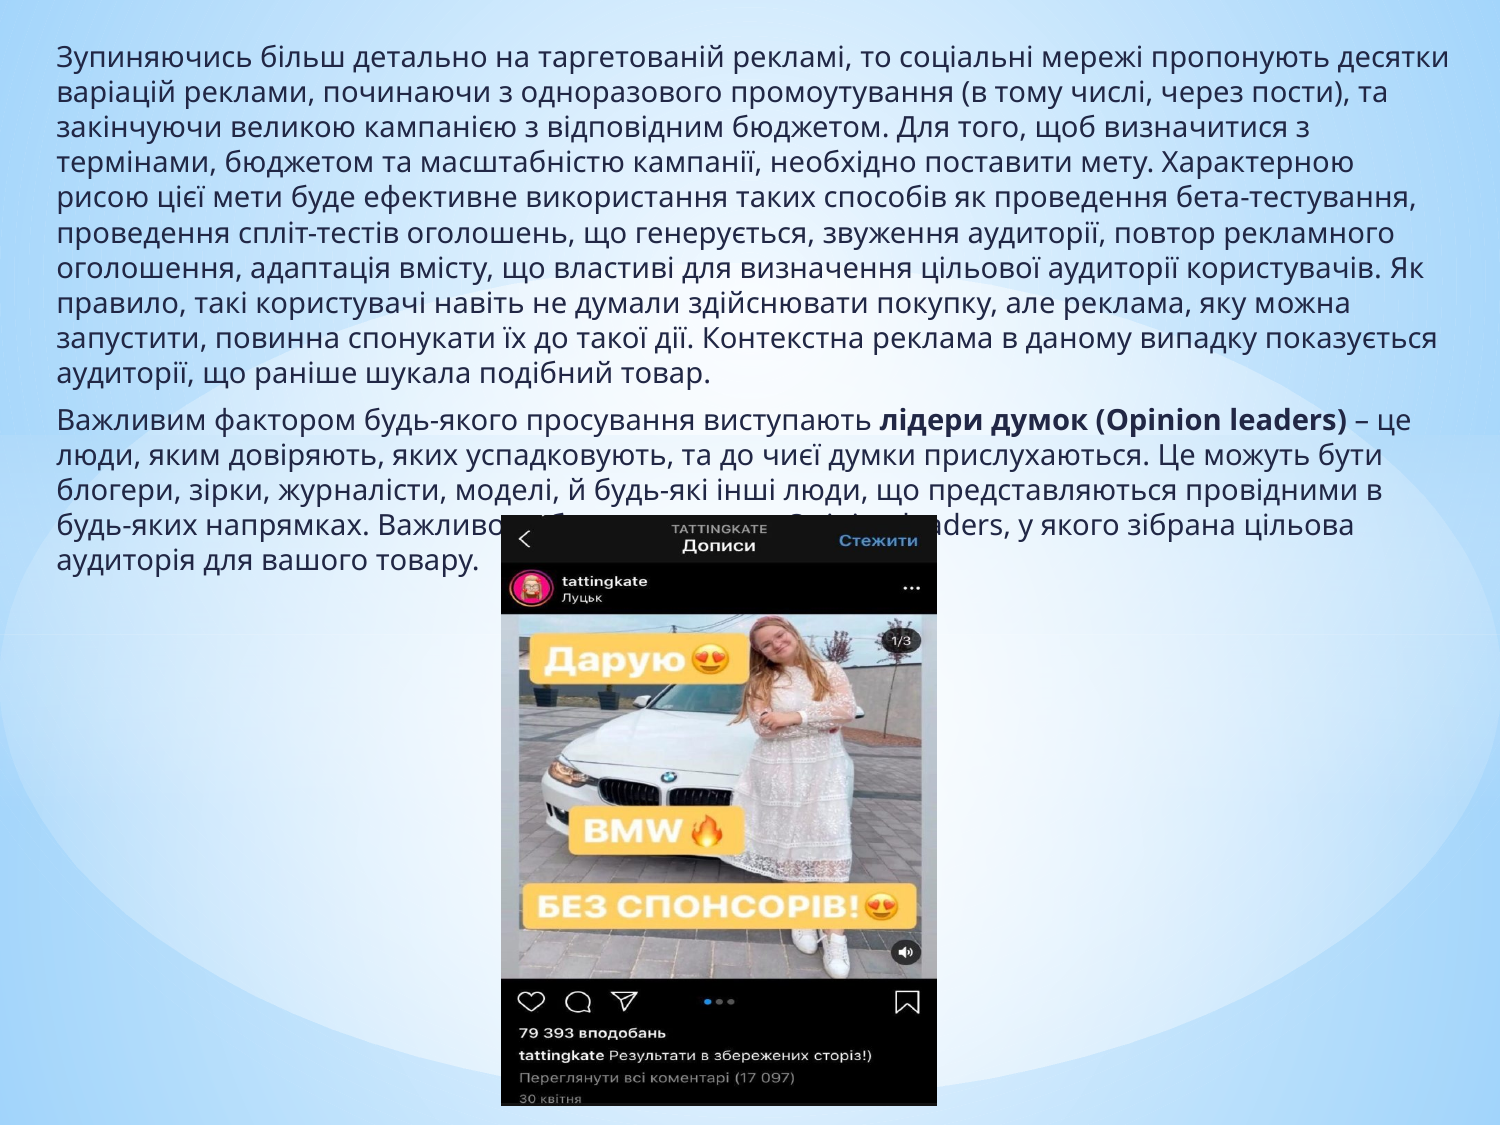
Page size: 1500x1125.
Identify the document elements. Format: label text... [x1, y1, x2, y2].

subtitle Зупиняючись більш детально на таргетованій рекламі, то соціальні мережі пропонують десятки варіацій реклами, починаючи з одноразового промоутування (в тому числі, через пости), та закінчуючи великою кампанією з відповідним бюджетом. Для того, щоб визначитися з термінами, бюджетом та масштабністю кампанії, необхідно поставити мету. Характерною рисою цієї мети буде ефективне використання таких способів як проведення бета-тестування, проведення спліт-тестів оголошень, що генерується, звуження аудиторії, повтор рекламного оголошення, адаптація вмісту, що властиві для визначення цільової аудиторії користувачів. Як правило, такі користувачі навіть не думали здійснювати покупку, але реклама, яку можна запустити, повинна спонукати їх до такої дії. Контекстна реклама в даному випадку показується аудиторії, що раніше шукала подібний товар. Важливим фактором будь-якого просування виступають лідери думок (Opinion leaders) – це люди, яким довіряють, яких успадковують, та до чиєї думки прислухаються. Це можуть бути блогери, зірки, журналісти, моделі, й будь-які інші люди, що представляються провідними в будь-яких напрямках. Важливо вибрати саме того Opinion leaders, у якого зібрана цільова аудиторія для вашого товару. [41, 30, 1471, 1094]
picture [501, 514, 937, 1107]
